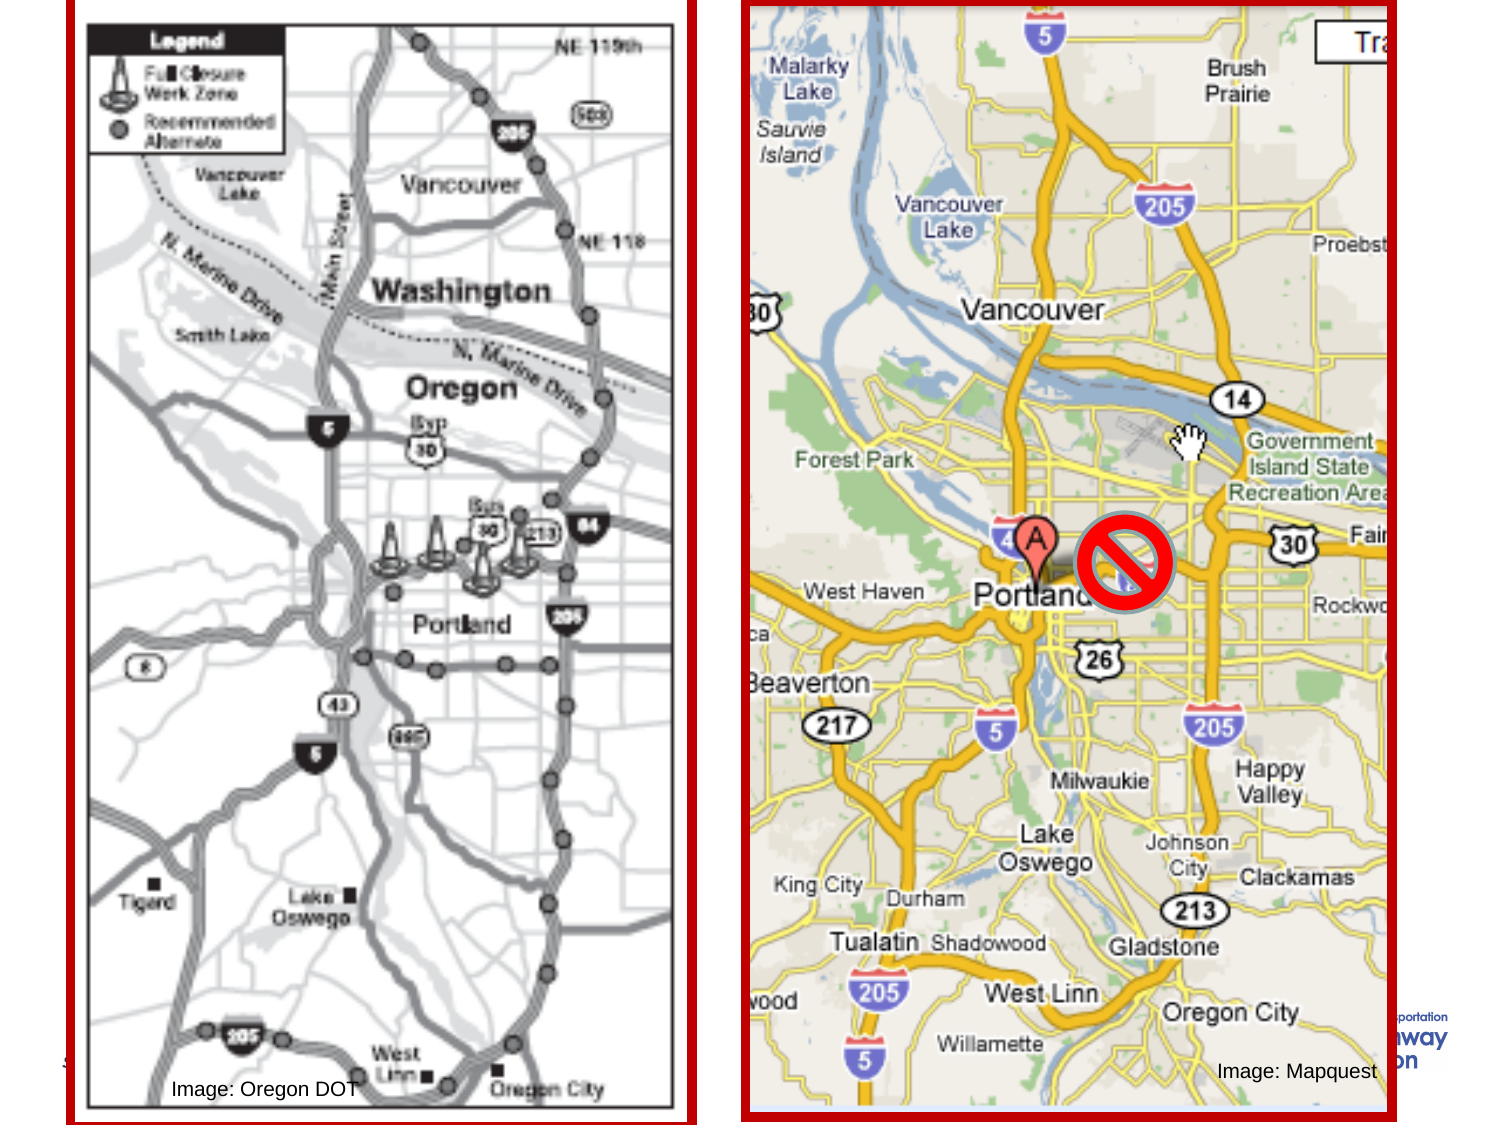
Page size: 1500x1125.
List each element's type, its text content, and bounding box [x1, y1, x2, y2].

picture [749, 5, 1388, 1113]
picture [74, 0, 688, 1123]
text_box Image: Mapquest [1391, 1050, 1428, 1090]
picture [1397, 1008, 1450, 1072]
picture [62, 1008, 66, 1068]
